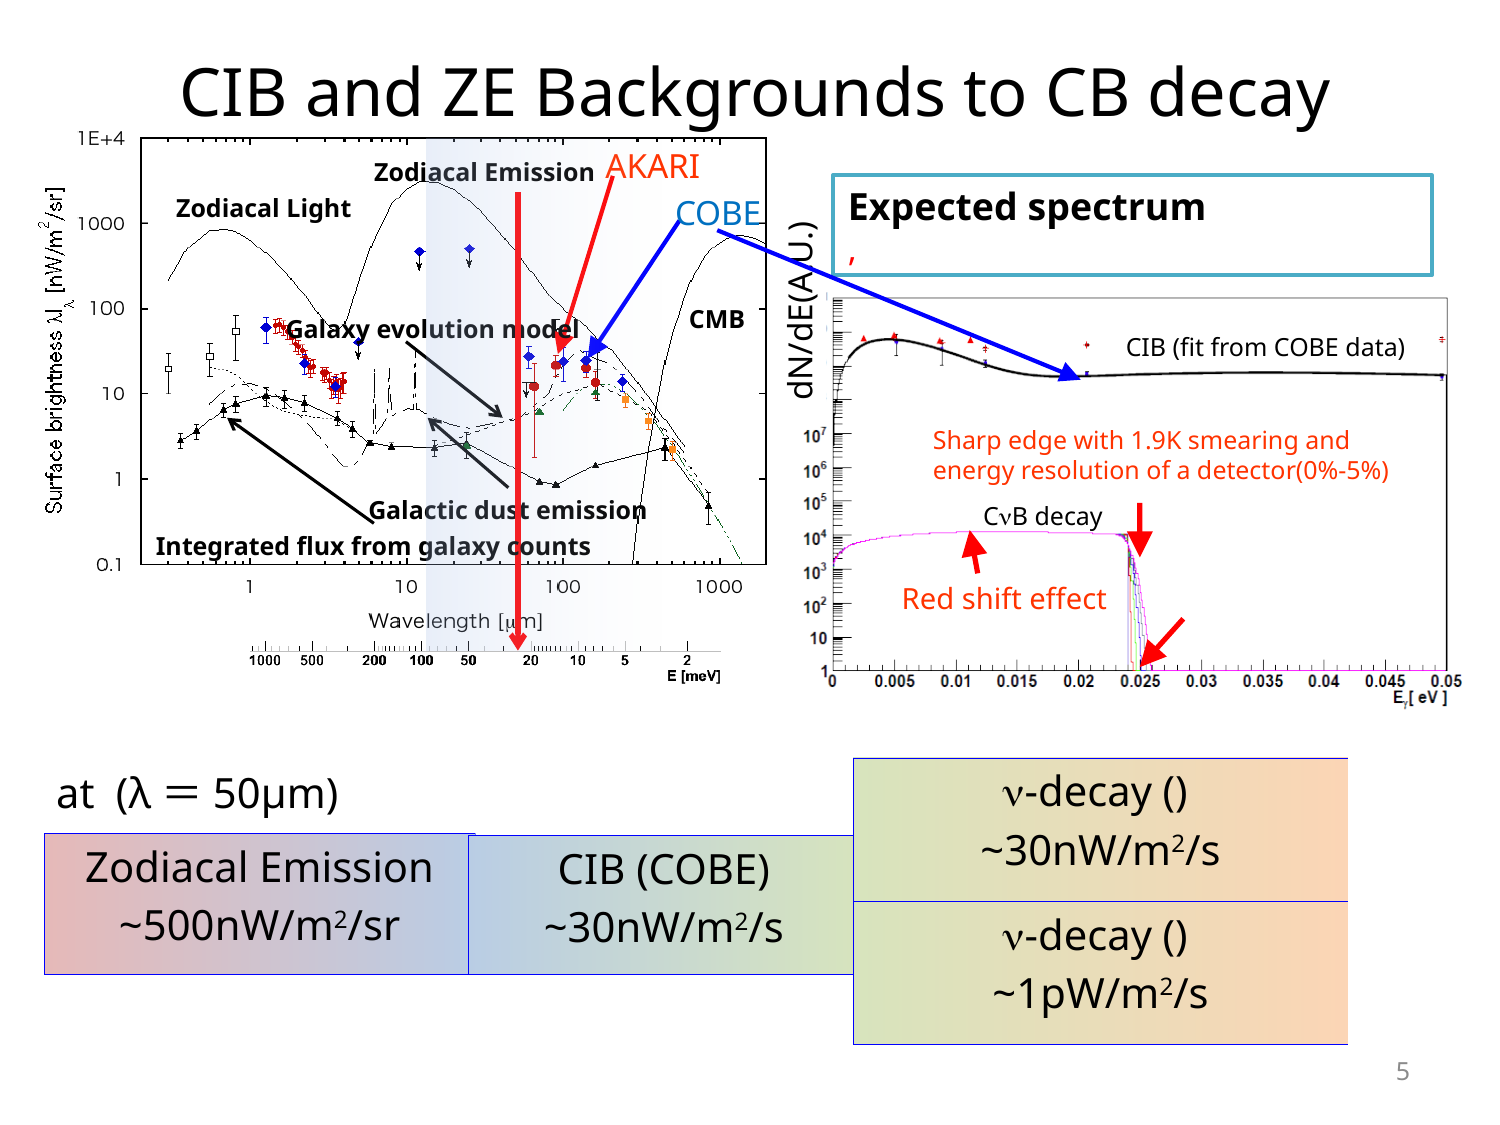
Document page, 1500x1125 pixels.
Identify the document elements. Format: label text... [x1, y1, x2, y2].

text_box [25, 125, 781, 732]
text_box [771, 175, 1480, 716]
slide_number 5 [1074, 1042, 1425, 1103]
